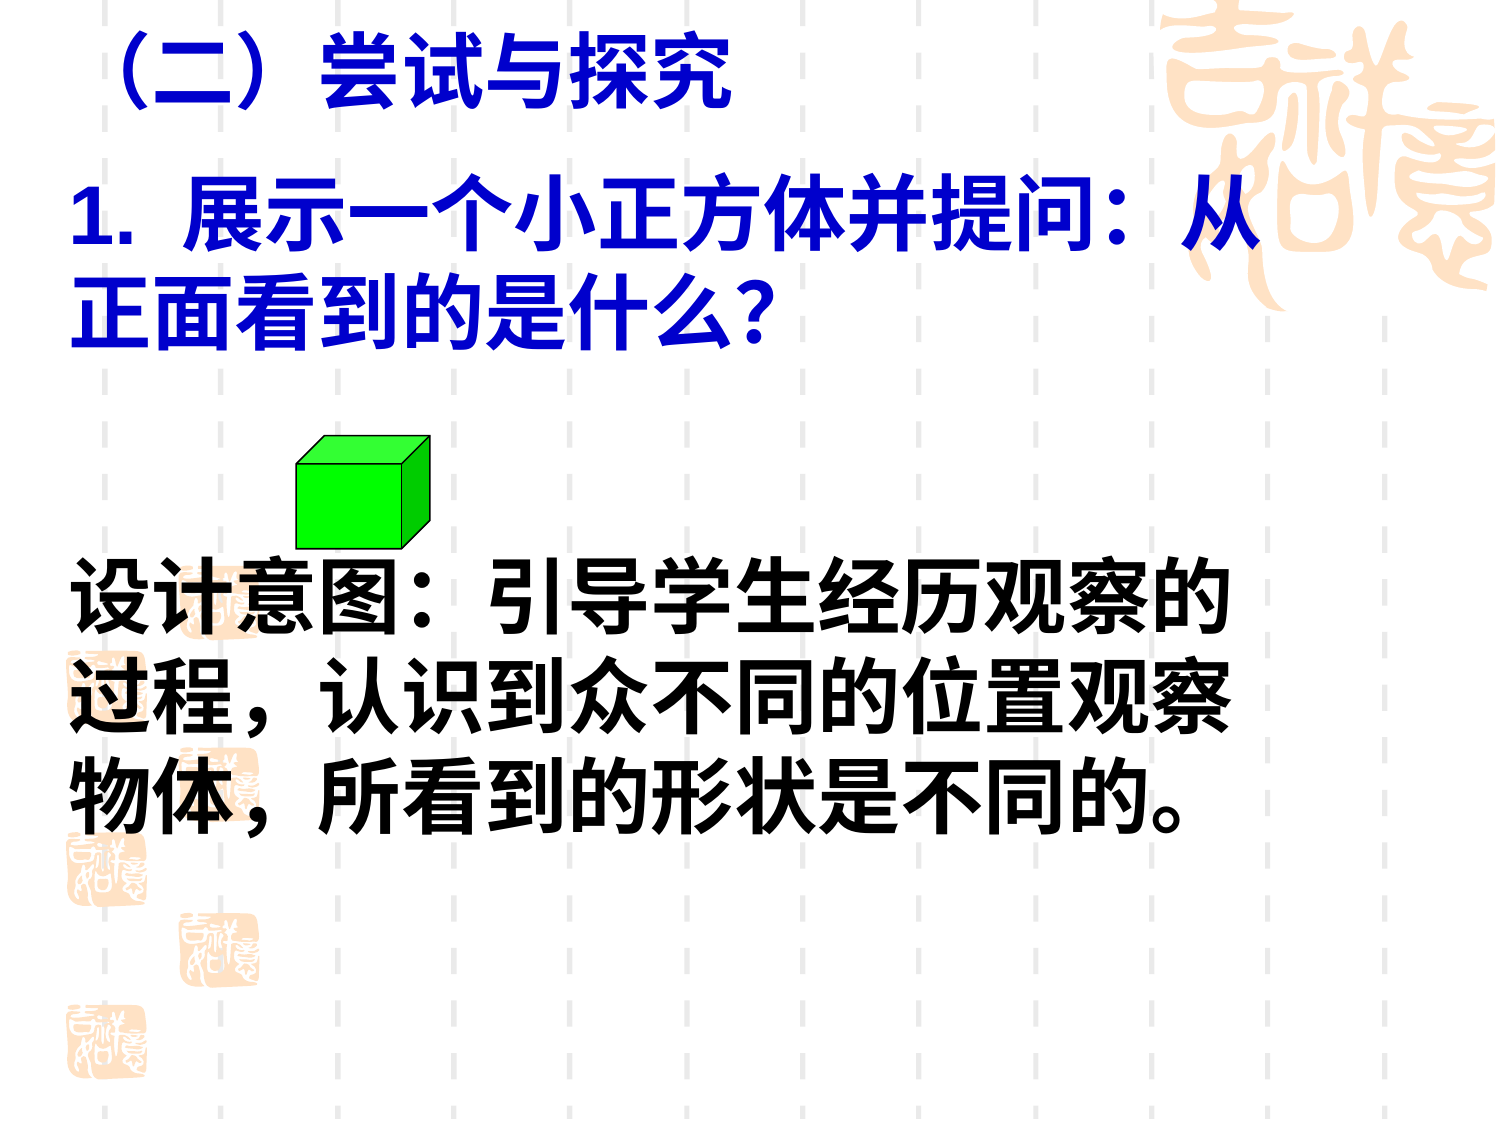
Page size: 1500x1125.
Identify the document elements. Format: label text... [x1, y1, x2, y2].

text_box （二）尝试与探究 1. 展示一个小正方体并提问：从正面看到的是什么？ 设计意图：引导学生经历观察的过程，认识到众不同的位置观察物体，所看到的形状是不同的。 [53, 11, 1311, 852]
text_box [296, 435, 430, 549]
